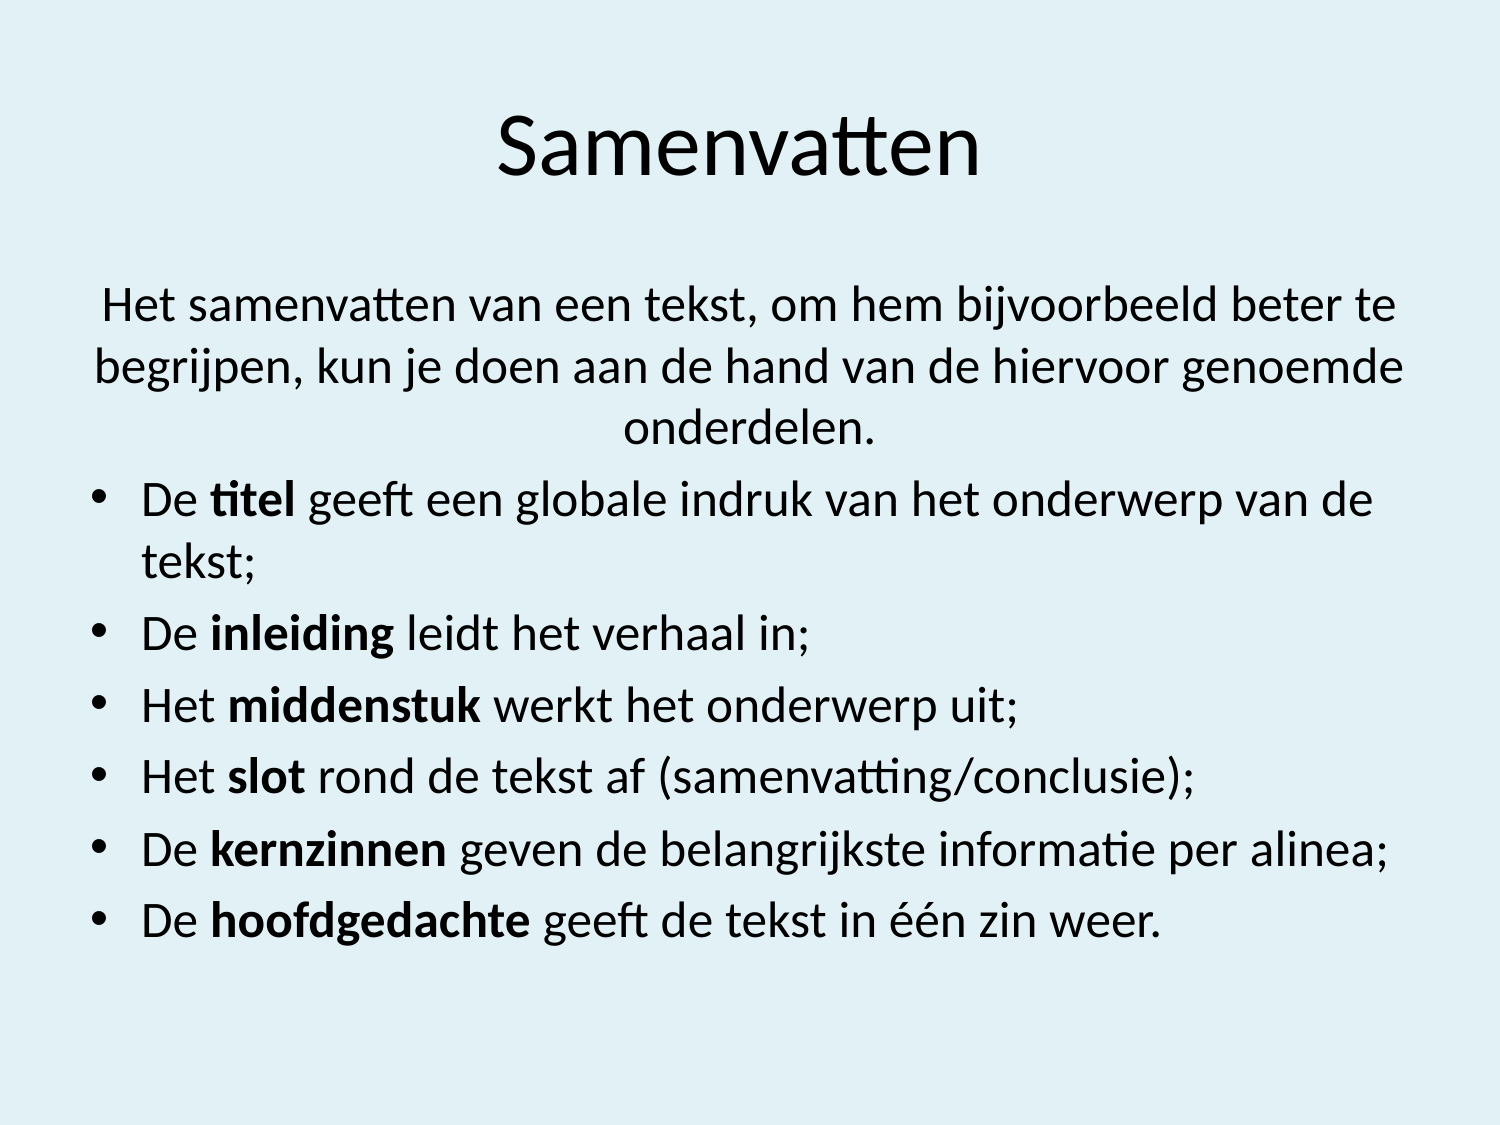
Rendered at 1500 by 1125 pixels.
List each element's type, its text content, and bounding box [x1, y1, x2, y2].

list Het samenvatten van een tekst, om hem bijvoorbeeld beter te begrijpen, kun je doen aan de hand van de hiervoor genoemde onderdelen. De titel geeft een globale indruk van het onderwerp van de tekst; De inleiding leidt het verhaal in; Het middenstuk werkt het onderwerp uit; Het slot rond de tekst af (samenvatting/conclusie); De kernzinnen geven de belangrijkste informatie per alinea; De hoofdgedachte geeft de tekst in één zin weer. [75, 262, 1425, 1005]
title Samenvatten [75, 45, 1425, 233]
